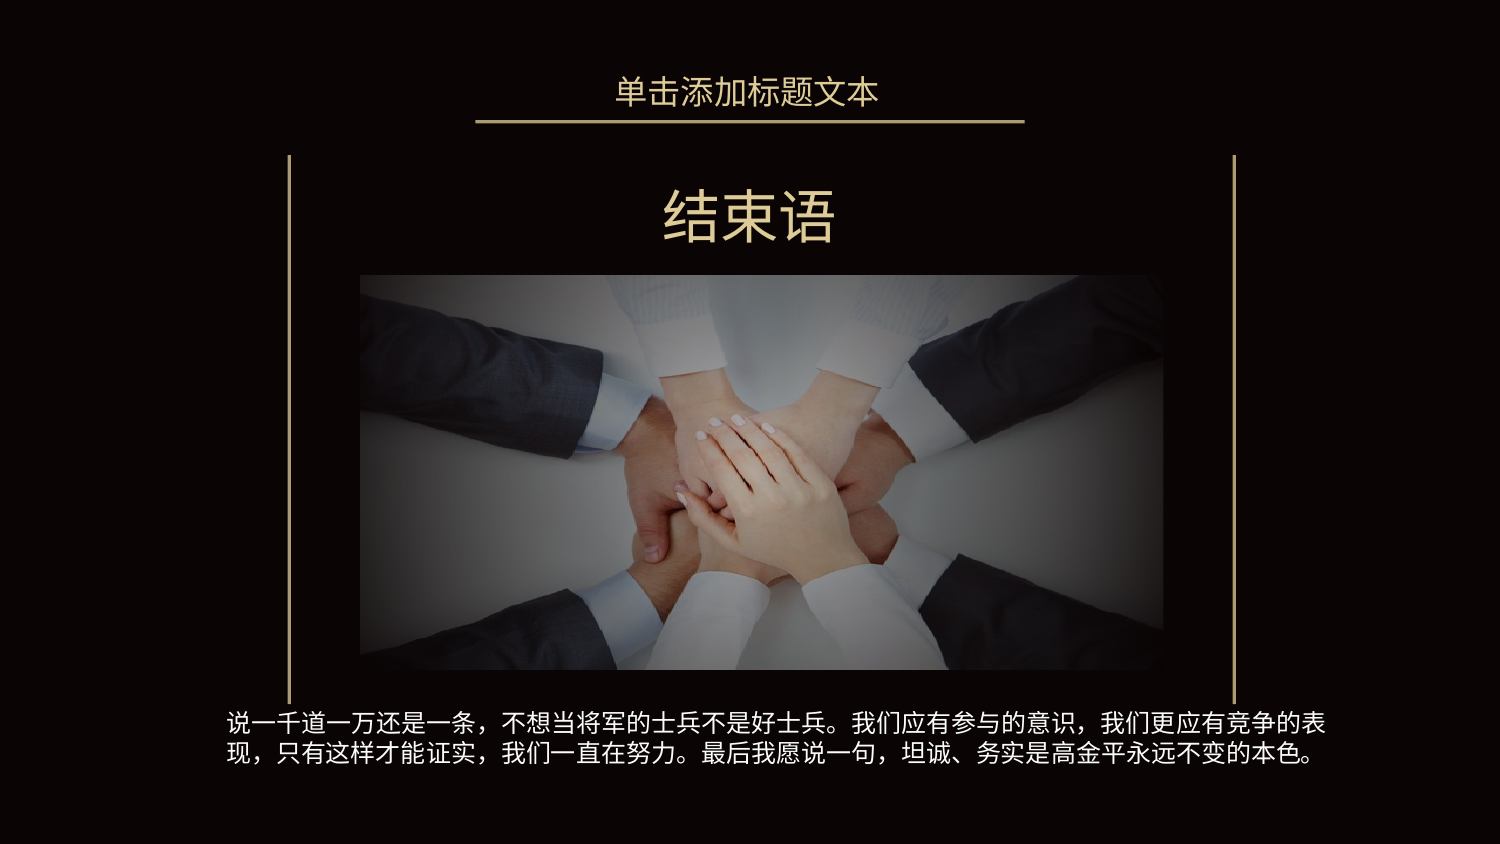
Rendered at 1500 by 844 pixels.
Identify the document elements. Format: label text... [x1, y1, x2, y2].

text_box 单击添加标题文本 [599, 43, 745, 119]
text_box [336, 275, 1164, 671]
text_box 结束语 [754, 174, 849, 256]
text_box 说一千道一万还是一条，不想当将军的士兵不是好士兵。我们应有参与的意识，我们更应有竞争的表现，只有这样才能证实，我们一直在努力。最后我愿说一句，坦诚、务实是高金平永远不变的本色。 [211, 700, 1350, 776]
text_box 结束语 [651, 174, 745, 256]
text_box 单击添加标题文本 [754, 43, 901, 119]
